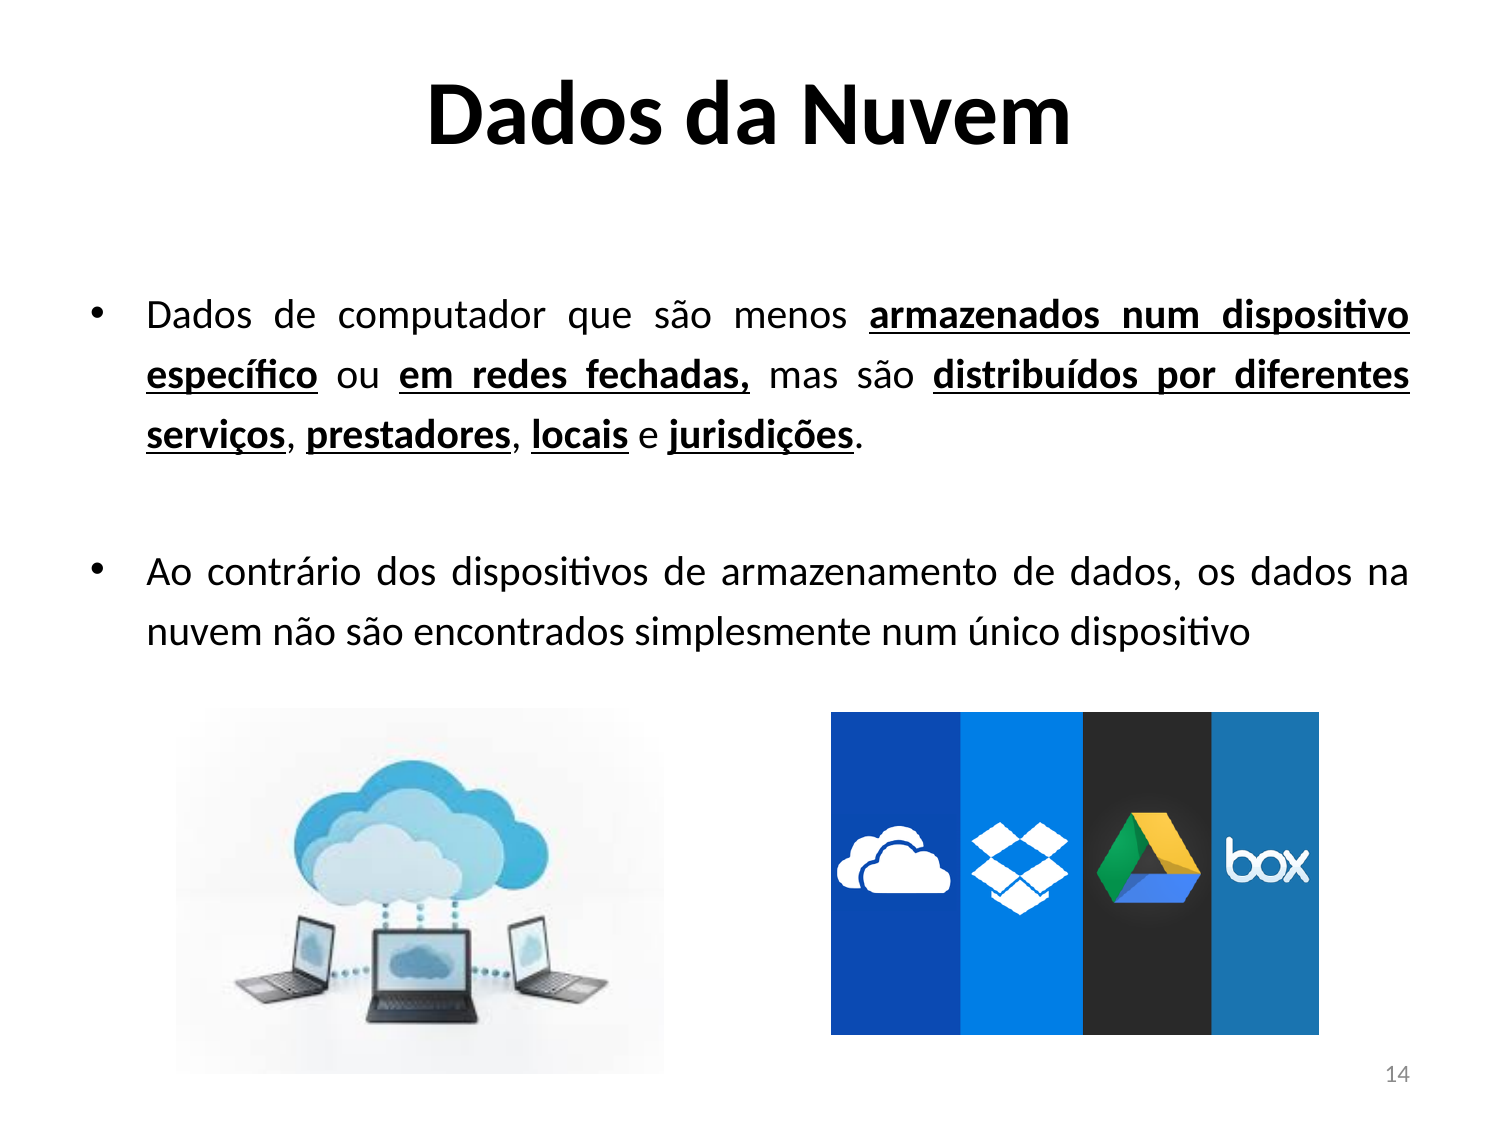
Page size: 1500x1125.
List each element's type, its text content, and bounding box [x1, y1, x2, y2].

picture [831, 712, 1319, 1035]
slide_number 14 [1074, 1042, 1425, 1103]
picture [176, 708, 664, 1074]
list Dados de computador que são menos armazenados num dispositivo específico ou em redes fechadas, mas são distribuídos por diferentes serviços, prestadores, locais e jurisdições. Ao contrário dos dispositivos de armazenamento de dados, os dados na nuvem não são encontrados simplesmente num único dispositivo [75, 269, 1425, 701]
title Dados da Nuvem [75, 45, 1425, 233]
